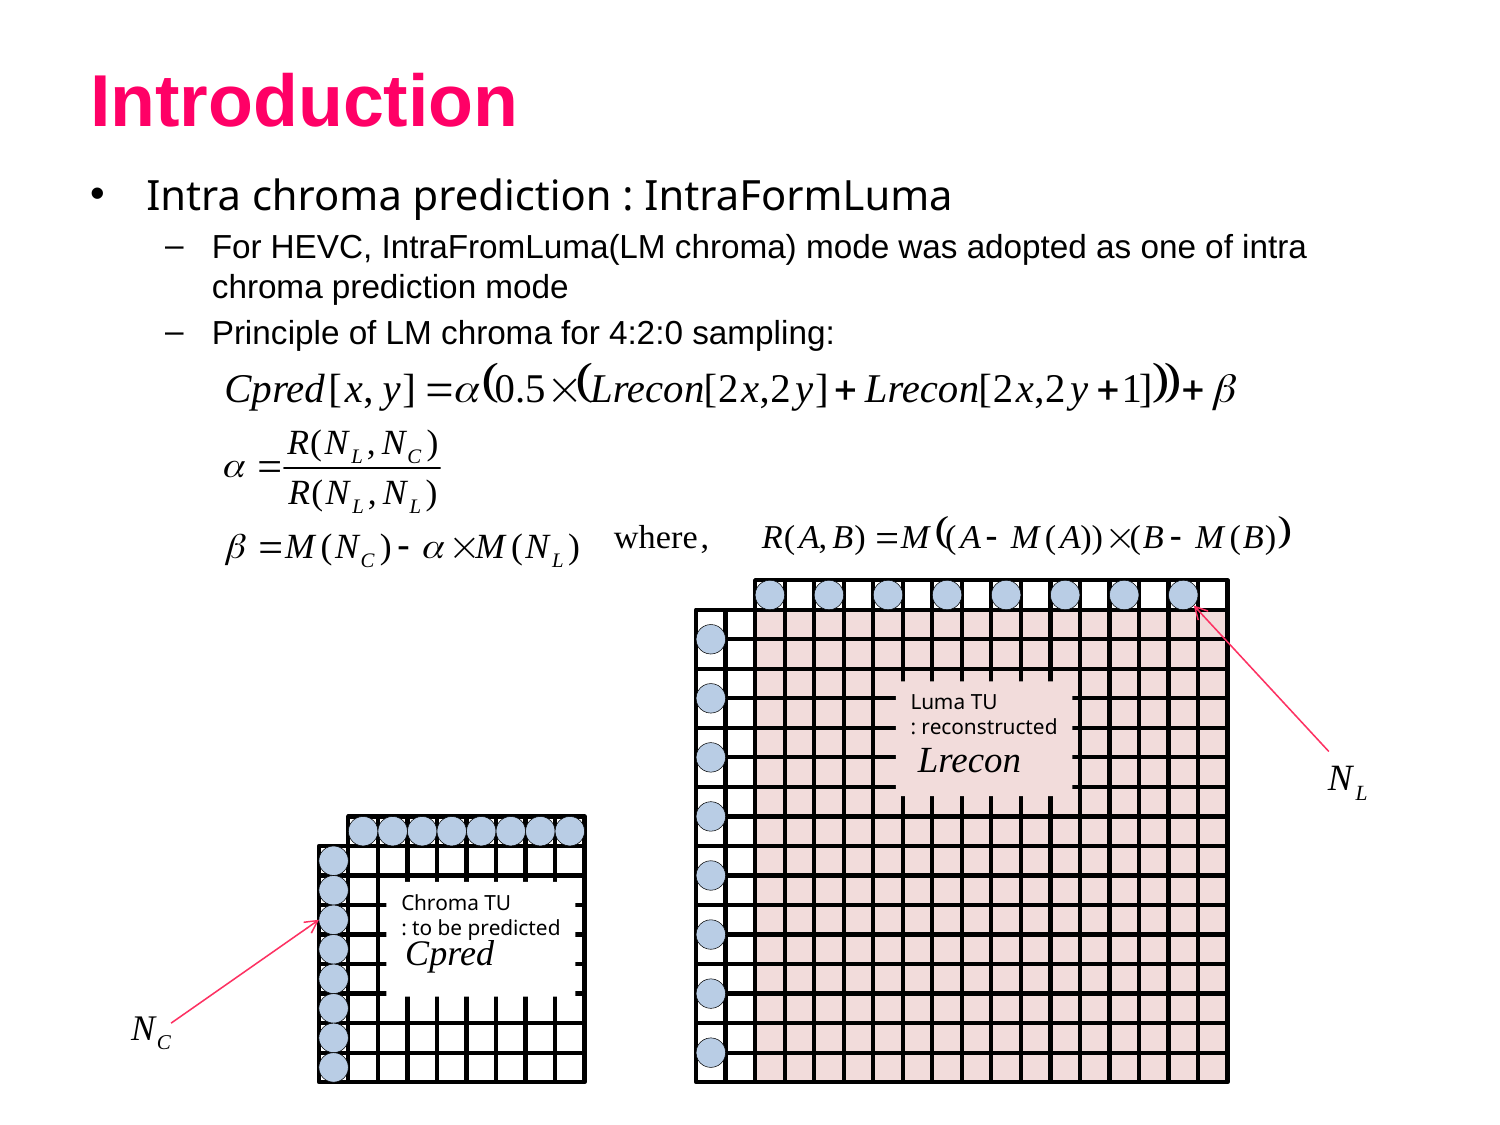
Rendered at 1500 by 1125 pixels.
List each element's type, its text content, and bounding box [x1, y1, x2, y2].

text_box [317, 903, 324, 913]
text_box [576, 966, 587, 992]
text_box [464, 841, 475, 848]
text_box [350, 907, 376, 932]
text_box [575, 814, 587, 826]
text_box [694, 1075, 720, 1084]
text_box [1204, 962, 1230, 996]
text_box [1204, 996, 1230, 1021]
text_box [528, 1051, 553, 1084]
text_box [989, 1076, 1023, 1084]
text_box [219, 361, 1247, 420]
text_box [405, 997, 439, 1025]
text_box [464, 873, 494, 881]
text_box [346, 836, 357, 848]
text_box [439, 997, 464, 1021]
text_box [494, 997, 523, 1021]
text_box [494, 814, 506, 821]
text_box [523, 997, 553, 1025]
text_box [346, 814, 358, 826]
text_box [400, 931, 507, 981]
text_box [376, 873, 405, 903]
text_box [317, 1051, 324, 1061]
text_box [494, 1021, 523, 1051]
text_box [346, 814, 378, 849]
text_box [316, 1021, 351, 1052]
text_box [1320, 753, 1377, 807]
text_box [375, 814, 407, 849]
text_box [340, 1075, 350, 1084]
text_box [350, 873, 376, 907]
text_box [1023, 1076, 1052, 1084]
text_box [376, 962, 386, 992]
text_box [553, 992, 587, 1025]
text_box [553, 1025, 587, 1055]
text_box [350, 932, 376, 966]
text_box [1204, 818, 1230, 844]
list Intra chroma prediction : IntraFormLuma For HEVC, IntraFromLuma(LM chroma) mode was adopted as one of intra chroma prediction mode Principle of LM chroma for 4:2:0 sampling: [75, 160, 1424, 1047]
text_box [317, 1074, 327, 1084]
text_box [409, 848, 435, 873]
text_box [324, 961, 351, 993]
text_box [523, 814, 535, 822]
text_box [469, 1025, 494, 1051]
text_box [553, 841, 564, 848]
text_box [170, 919, 320, 1024]
text_box [427, 814, 435, 819]
text_box [1204, 937, 1230, 962]
text_box [350, 848, 376, 873]
text_box [368, 814, 376, 819]
text_box [405, 814, 437, 849]
text_box [317, 844, 327, 854]
title Introduction [75, 45, 1425, 120]
text_box [316, 873, 351, 905]
text_box [1082, 1076, 1107, 1084]
text_box [376, 992, 405, 1021]
text_box [435, 814, 447, 821]
text_box [439, 1021, 469, 1051]
text_box [494, 1051, 528, 1084]
text_box [494, 848, 523, 873]
text_box [343, 873, 350, 883]
text_box [1204, 760, 1230, 785]
text_box [576, 937, 587, 966]
text_box [344, 903, 350, 913]
text_box [553, 814, 565, 821]
text_box [464, 997, 494, 1025]
text_box [1204, 907, 1230, 937]
text_box [350, 1025, 376, 1051]
text_box [409, 1025, 439, 1051]
text_box [523, 814, 555, 849]
text_box [324, 991, 351, 1023]
text_box [464, 814, 496, 849]
text_box [493, 814, 525, 849]
text_box [405, 873, 435, 881]
text_box [816, 1076, 846, 1084]
text_box [376, 848, 409, 873]
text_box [910, 737, 1029, 782]
text_box [435, 841, 446, 848]
text_box [350, 966, 376, 992]
text_box [760, 1076, 787, 1084]
text_box [439, 1051, 469, 1084]
text_box [344, 1021, 350, 1031]
text_box [405, 841, 416, 848]
text_box [316, 843, 351, 875]
text_box [1204, 878, 1230, 907]
text_box [523, 848, 553, 873]
text_box [1204, 785, 1230, 818]
text_box [469, 848, 494, 873]
text_box [871, 1076, 905, 1084]
text_box [1204, 1021, 1230, 1051]
text_box [343, 932, 350, 942]
text_box [494, 841, 505, 848]
text_box [846, 1076, 871, 1084]
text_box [695, 579, 1199, 1068]
text_box [350, 992, 376, 1025]
text_box [1198, 578, 1230, 603]
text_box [725, 1076, 756, 1083]
text_box [1141, 1076, 1166, 1084]
text_box [376, 841, 387, 848]
text_box [376, 903, 386, 932]
text_box [553, 873, 587, 907]
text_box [608, 514, 1293, 563]
text_box [434, 814, 466, 849]
text_box [787, 1076, 816, 1084]
text_box [376, 1051, 409, 1084]
text_box [553, 848, 587, 873]
text_box [552, 814, 587, 849]
text_box [1166, 1076, 1196, 1084]
text_box [343, 992, 350, 1001]
text_box [324, 932, 351, 964]
text_box [469, 1051, 494, 1084]
text_box [1107, 1076, 1141, 1084]
text_box [405, 814, 417, 822]
text_box [523, 841, 534, 848]
text_box [317, 873, 324, 884]
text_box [1193, 605, 1330, 752]
title Introduction [75, 121, 1425, 149]
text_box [123, 1004, 179, 1059]
text_box [1052, 1076, 1082, 1084]
text_box [350, 1051, 376, 1084]
text_box [1196, 1051, 1230, 1084]
text_box [376, 932, 386, 962]
text_box [376, 1021, 409, 1051]
text_box [464, 814, 476, 822]
text_box [545, 814, 553, 819]
text_box [553, 1055, 587, 1084]
text_box [344, 962, 350, 972]
text_box [486, 814, 494, 819]
text_box [1204, 844, 1230, 878]
text_box [316, 902, 351, 934]
text_box [343, 1051, 350, 1060]
text_box [905, 1076, 930, 1084]
text_box [316, 1050, 351, 1085]
text_box [964, 1076, 989, 1084]
text_box [435, 873, 464, 881]
text_box [576, 836, 587, 848]
text_box [435, 848, 469, 873]
text_box [409, 1051, 439, 1084]
text_box [930, 1076, 964, 1084]
text_box [523, 873, 553, 881]
text_box [494, 873, 523, 881]
text_box [376, 814, 388, 821]
text_box [576, 907, 587, 937]
text_box Chroma TU : to be predicted [386, 881, 576, 997]
text_box [523, 1025, 553, 1051]
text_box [218, 420, 587, 575]
